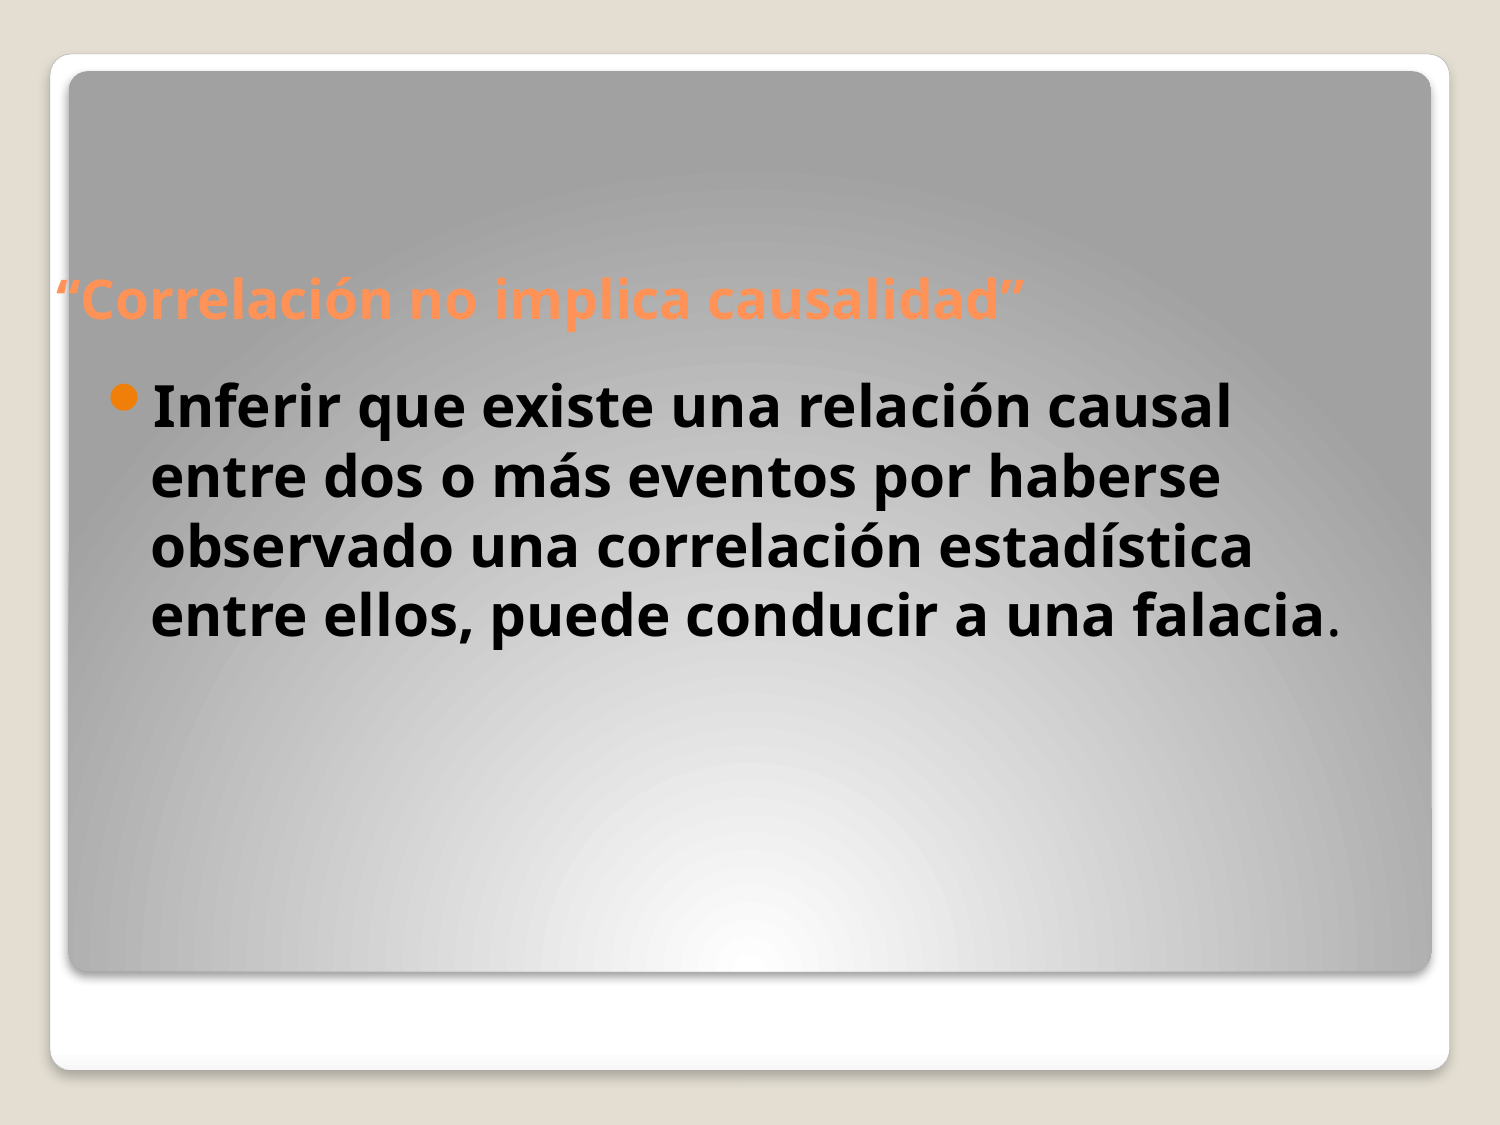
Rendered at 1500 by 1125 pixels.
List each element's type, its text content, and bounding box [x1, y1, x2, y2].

title “Correlación no implica causalidad” [41, 125, 1384, 338]
list Inferir que existe una relación causal entre dos o más eventos por haberse observado una correlación estadística entre ellos, puede conducir a una falacia. [76, 278, 1420, 1059]
